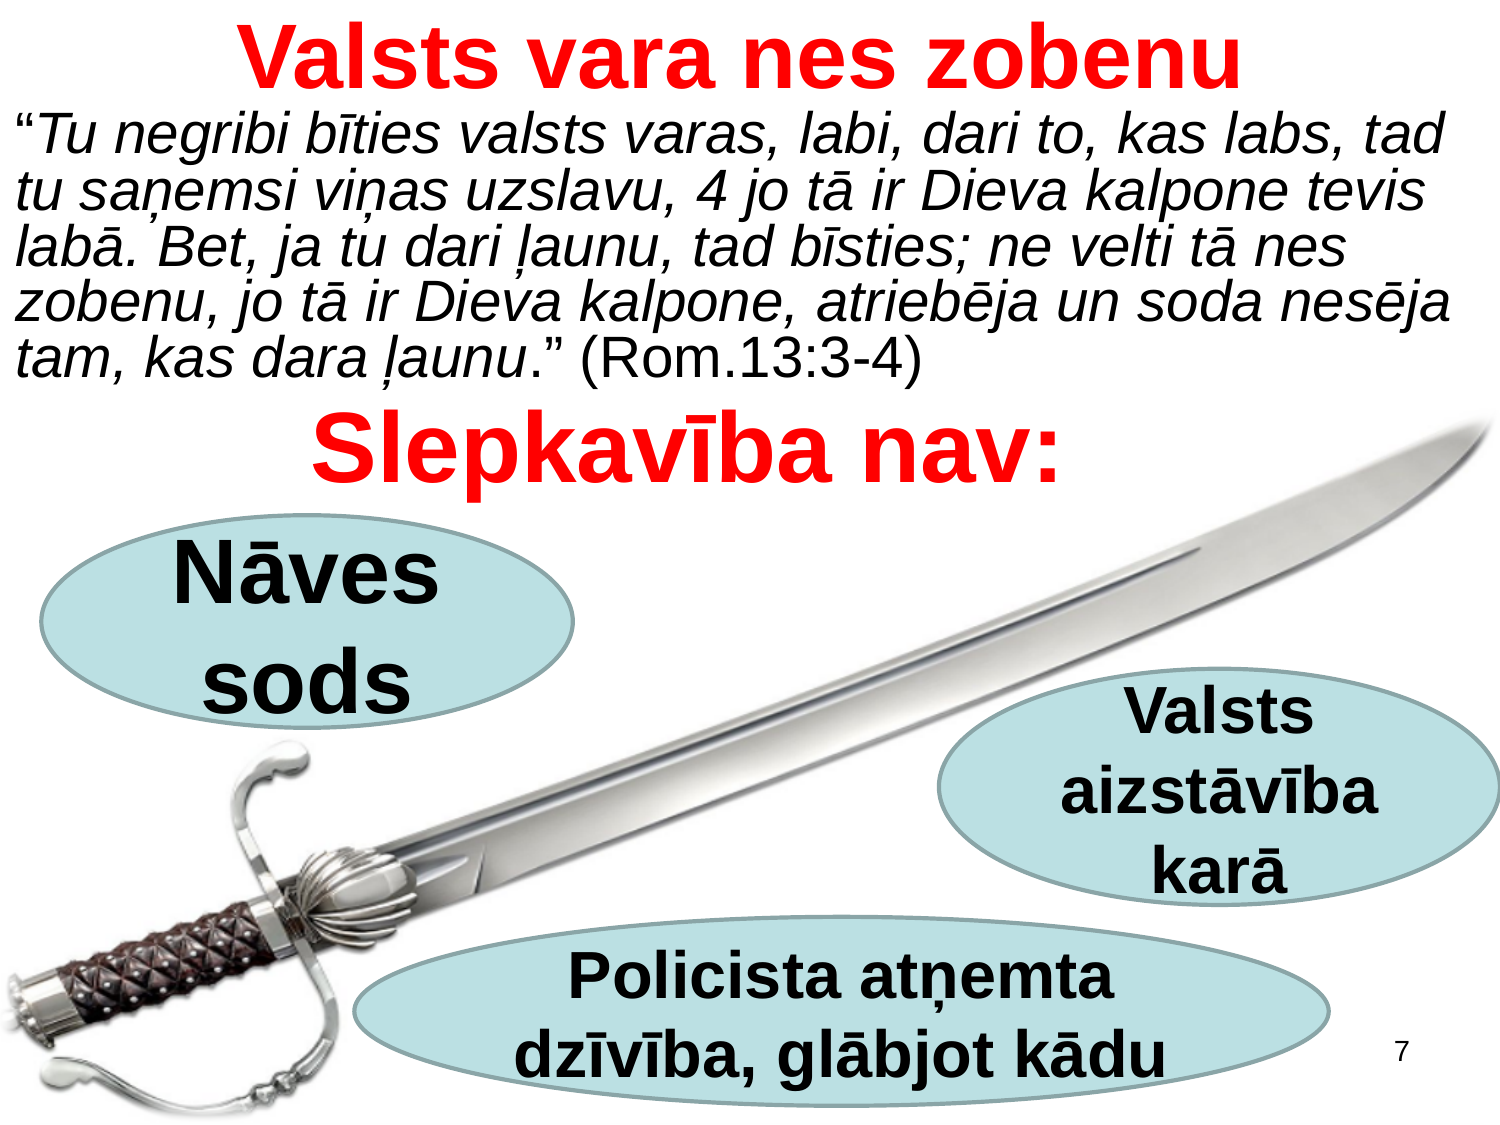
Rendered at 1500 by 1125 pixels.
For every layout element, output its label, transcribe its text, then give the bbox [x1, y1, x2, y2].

title Valsts vara nes zobenu [52, 18, 1430, 86]
text_box “Tu negribi bīties valsts varas, labi, dari to, kas labs, tad tu saņemsi viņas uzslavu, 4 jo tā ir Dieva kalpone tevis labā. Bet, ja tu dari ļaunu, tad bīsties; ne velti tā nes zobenu, jo tā ir Dieva kalpone, atriebēja un soda nesēja tam, kas dara ļaunu.” (Rom.13:3-4) [0, 101, 1500, 303]
picture [0, 408, 1500, 1125]
